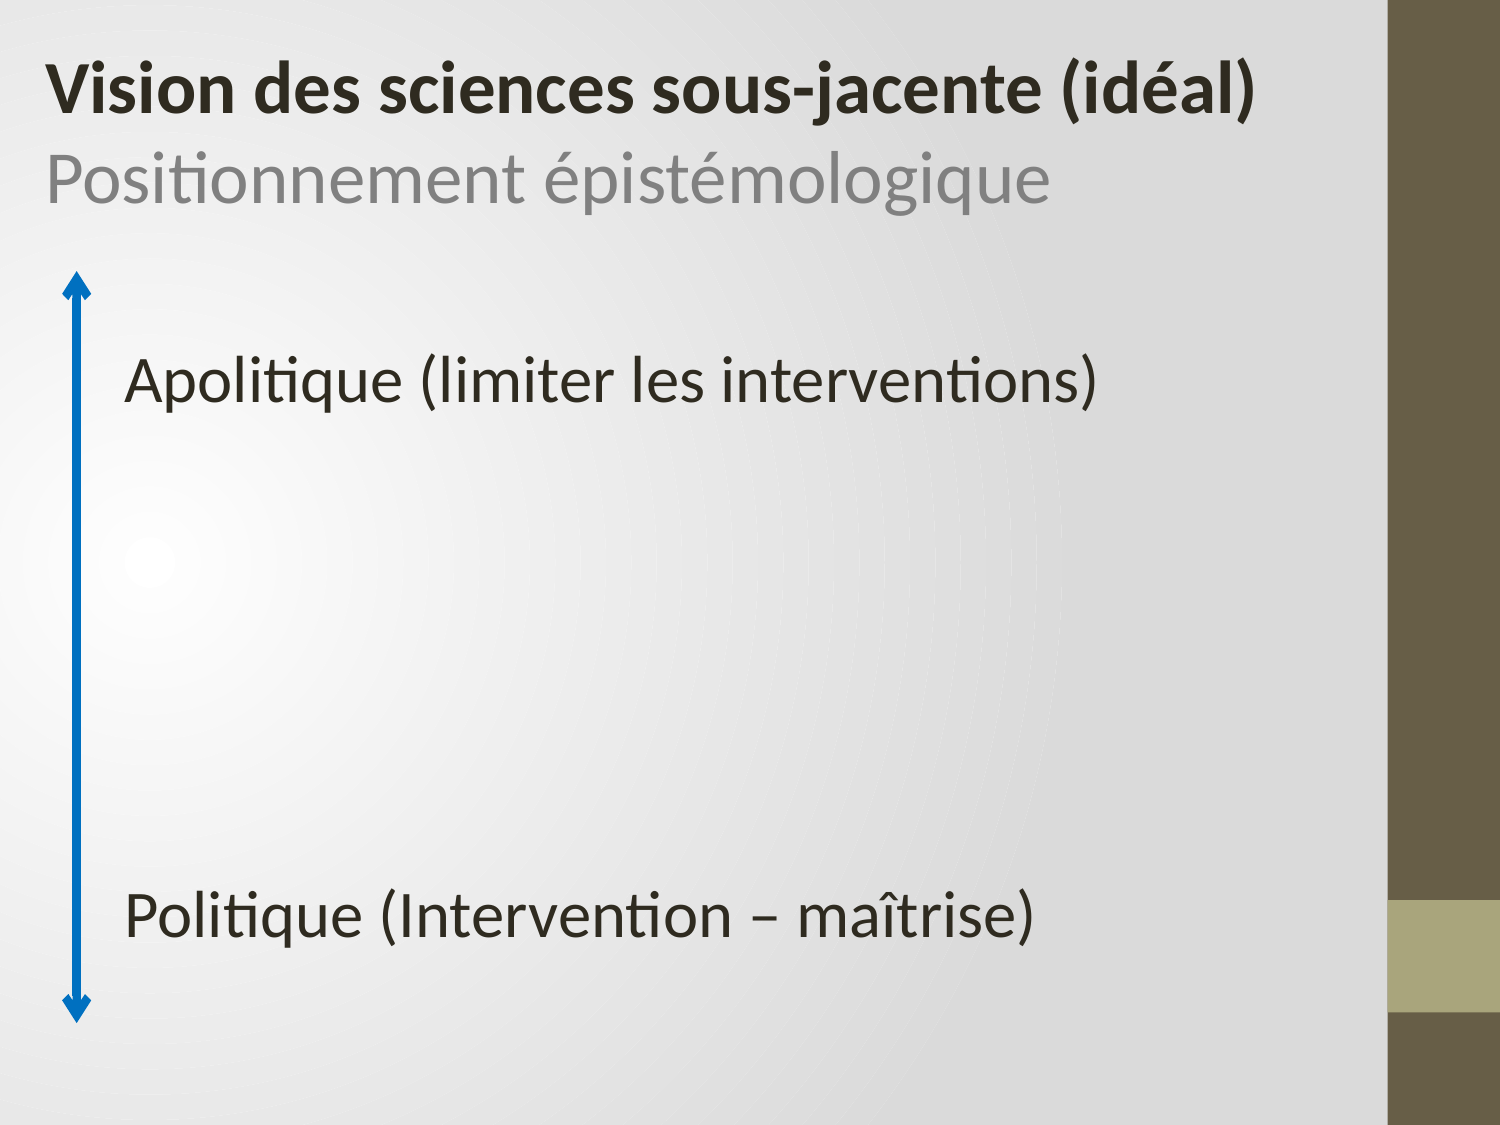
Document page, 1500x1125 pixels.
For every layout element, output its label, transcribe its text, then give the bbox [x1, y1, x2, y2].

text_box Apolitique (limiter les interventions) Politique (Intervention – maîtrise) [90, 314, 1341, 1020]
text_box Vision des sciences sous-jacente (idéal) Positionnement épistémologique [30, 30, 1275, 226]
